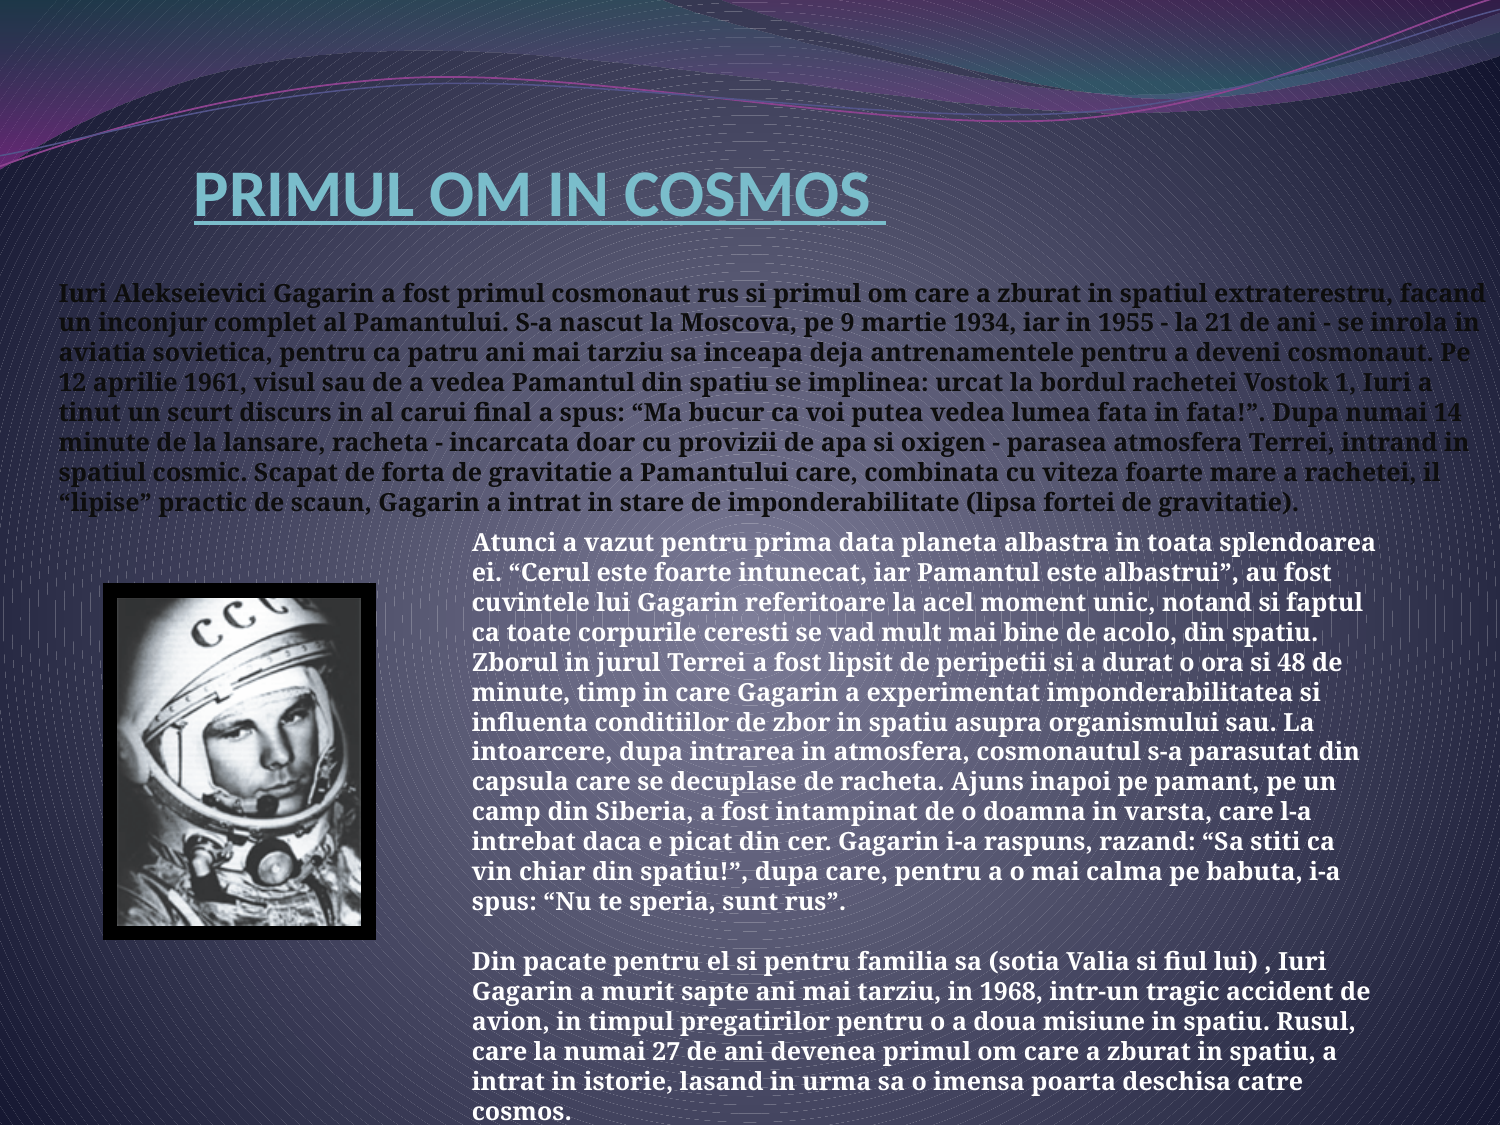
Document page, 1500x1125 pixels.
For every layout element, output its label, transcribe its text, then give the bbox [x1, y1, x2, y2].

title PRIMUL OM IN COSMOS [105, 93, 890, 230]
subtitle Iuri Alekseievici Gagarin a fost primul cosmonaut rus si primul om care a zburat in spatiul extraterestru, facand un inconjur complet al Pamantului. S-a nascut la Moscova, pe 9 martie 1934, iar in 1955 - la 21 de ani - se inrola in aviatia sovietica, pentru ca patru ani mai tarziu sa inceapa deja antrenamentele pentru a deveni cosmonaut. Pe 12 aprilie 1961, visul sau de a vedea Pamantul din spatiu se implinea: urcat la bordul rachetei Vostok 1, Iuri a tinut un scurt discurs in al carui final a spus: “Ma bucur ca voi putea vedea lumea fata in fata!”. Dupa numai 14 minute de la lansare, racheta - incarcata doar cu provizii de apa si oxigen - parasea atmosfera Terrei, intrand in spatiul cosmic. Scapat de forta de gravitatie a Pamantului care, combinata cu viteza foarte mare a rachetei, il “lipise” practic de scaun, Gagarin a intrat in stare de imponderabilitate (lipsa fortei de gravitatie). [58, 269, 1500, 481]
picture [116, 597, 362, 926]
text_box Atunci a vazut pentru prima data planeta albastra in toata splendoarea ei. “Cerul este foarte intunecat, iar Pamantul este albastrui”, au fost cuvintele lui Gagarin referitoare la acel moment unic, notand si faptul ca toate corpurile ceresti se vad mult mai bine de acolo, din spatiu. Zborul in jurul Terrei a fost lipsit de peripetii si a durat o ora si 48 de minute, timp in care Gagarin a experimentat imponderabilitatea si influenta conditiilor de zbor in spatiu asupra organismului sau. La intoarcere, dupa intrarea in atmosfera, cosmonautul s-a parasutat din capsula care se decuplase de racheta. Ajuns inapoi pe pamant, pe un camp din Siberia, a fost intampinat de o doamna in varsta, care l-a intrebat daca e picat din cer. Gagarin i-a raspuns, razand: “Sa stiti ca vin chiar din spatiu!”, dupa care, pentru a o mai calma pe babuta, i-a spus: “Nu te speria, sunt rus”. Din pacate pentru el si pentru familia sa (sotia Valia si fiul lui) , Iuri Gagarin a murit sapte ani mai tarziu, in 1968, intr-un tragic accident de avion, in timpul pregatirilor pentru o a doua misiune in spatiu. Rusul, care la numai 27 de ani devenea primul om care a zburat in spatiu, a intrat in istorie, lasand in urma sa o imensa poarta deschisa catre cosmos. [457, 518, 1395, 1125]
